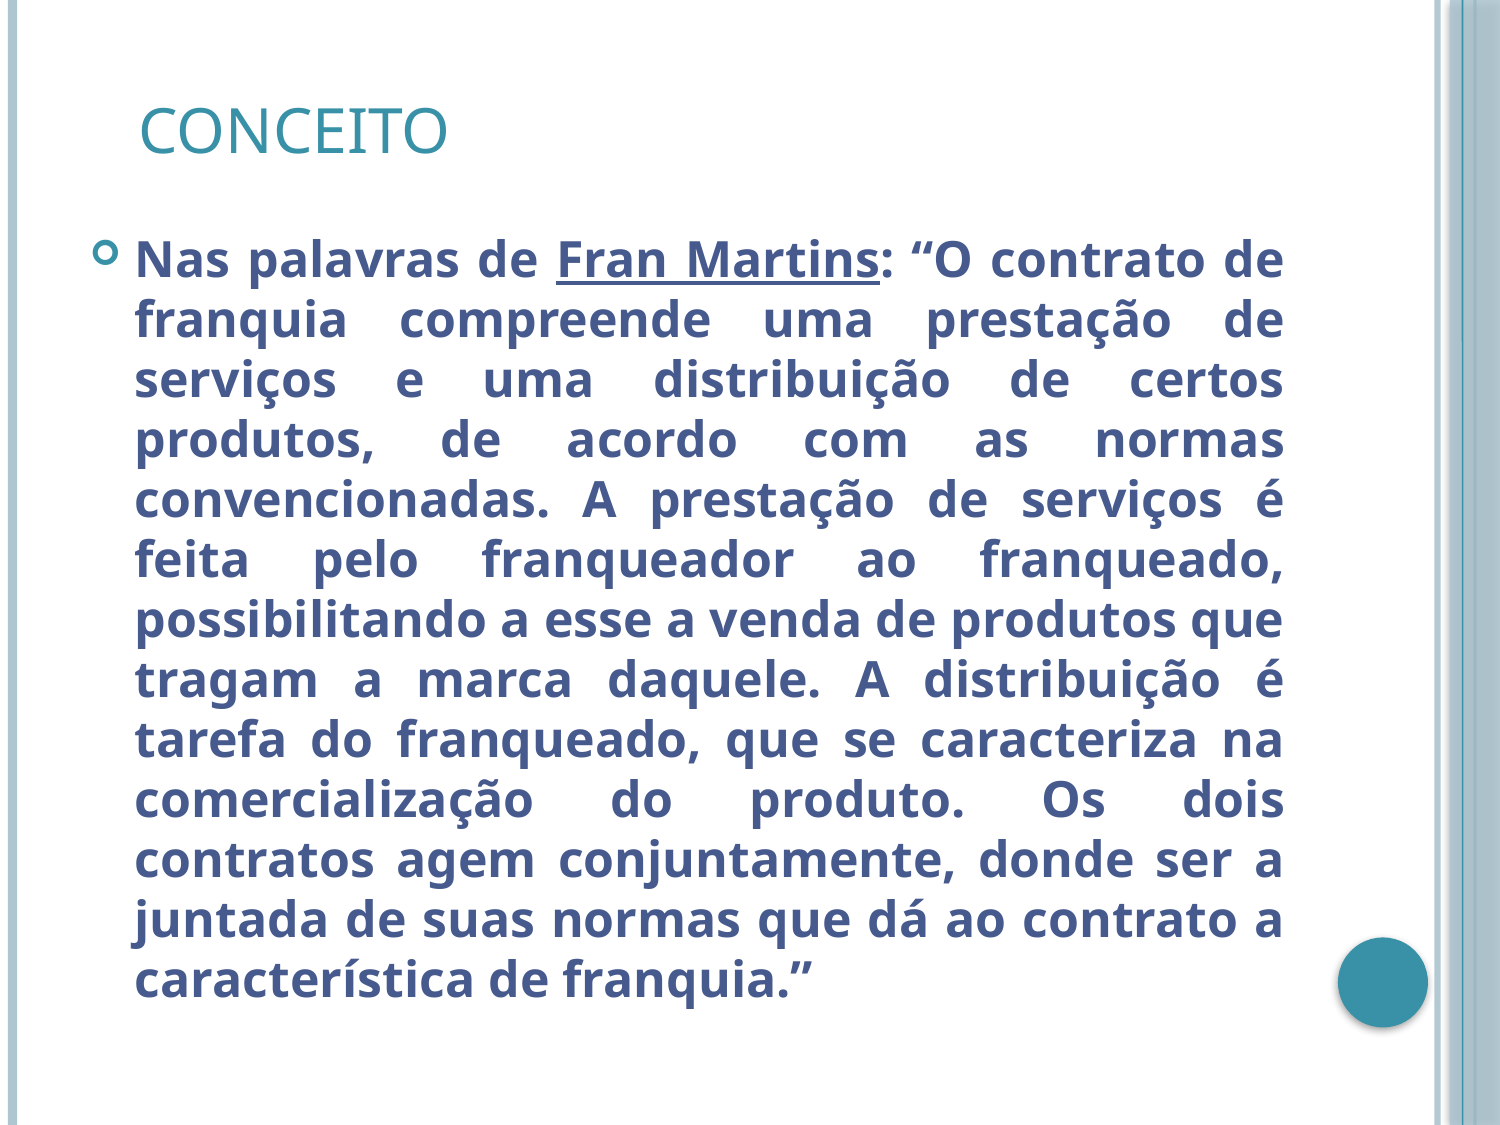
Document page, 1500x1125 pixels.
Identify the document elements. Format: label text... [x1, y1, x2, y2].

title Conceito [123, 54, 1349, 174]
list Nas palavras de Fran Martins: “O contrato de franquia compreende uma prestação de serviços e uma distribuição de certos produtos, de acordo com as normas convencionadas. A prestação de serviços é feita pelo franqueador ao franqueado, possibilitando a esse a venda de produtos que tragam a marca daquele. A distribuição é tarefa do franqueado, que se caracteriza na comercialização do produto. Os dois contratos agem conjuntamente, donde ser a juntada de suas normas que dá ao contrato a característica de franquia.” [75, 219, 1300, 1062]
